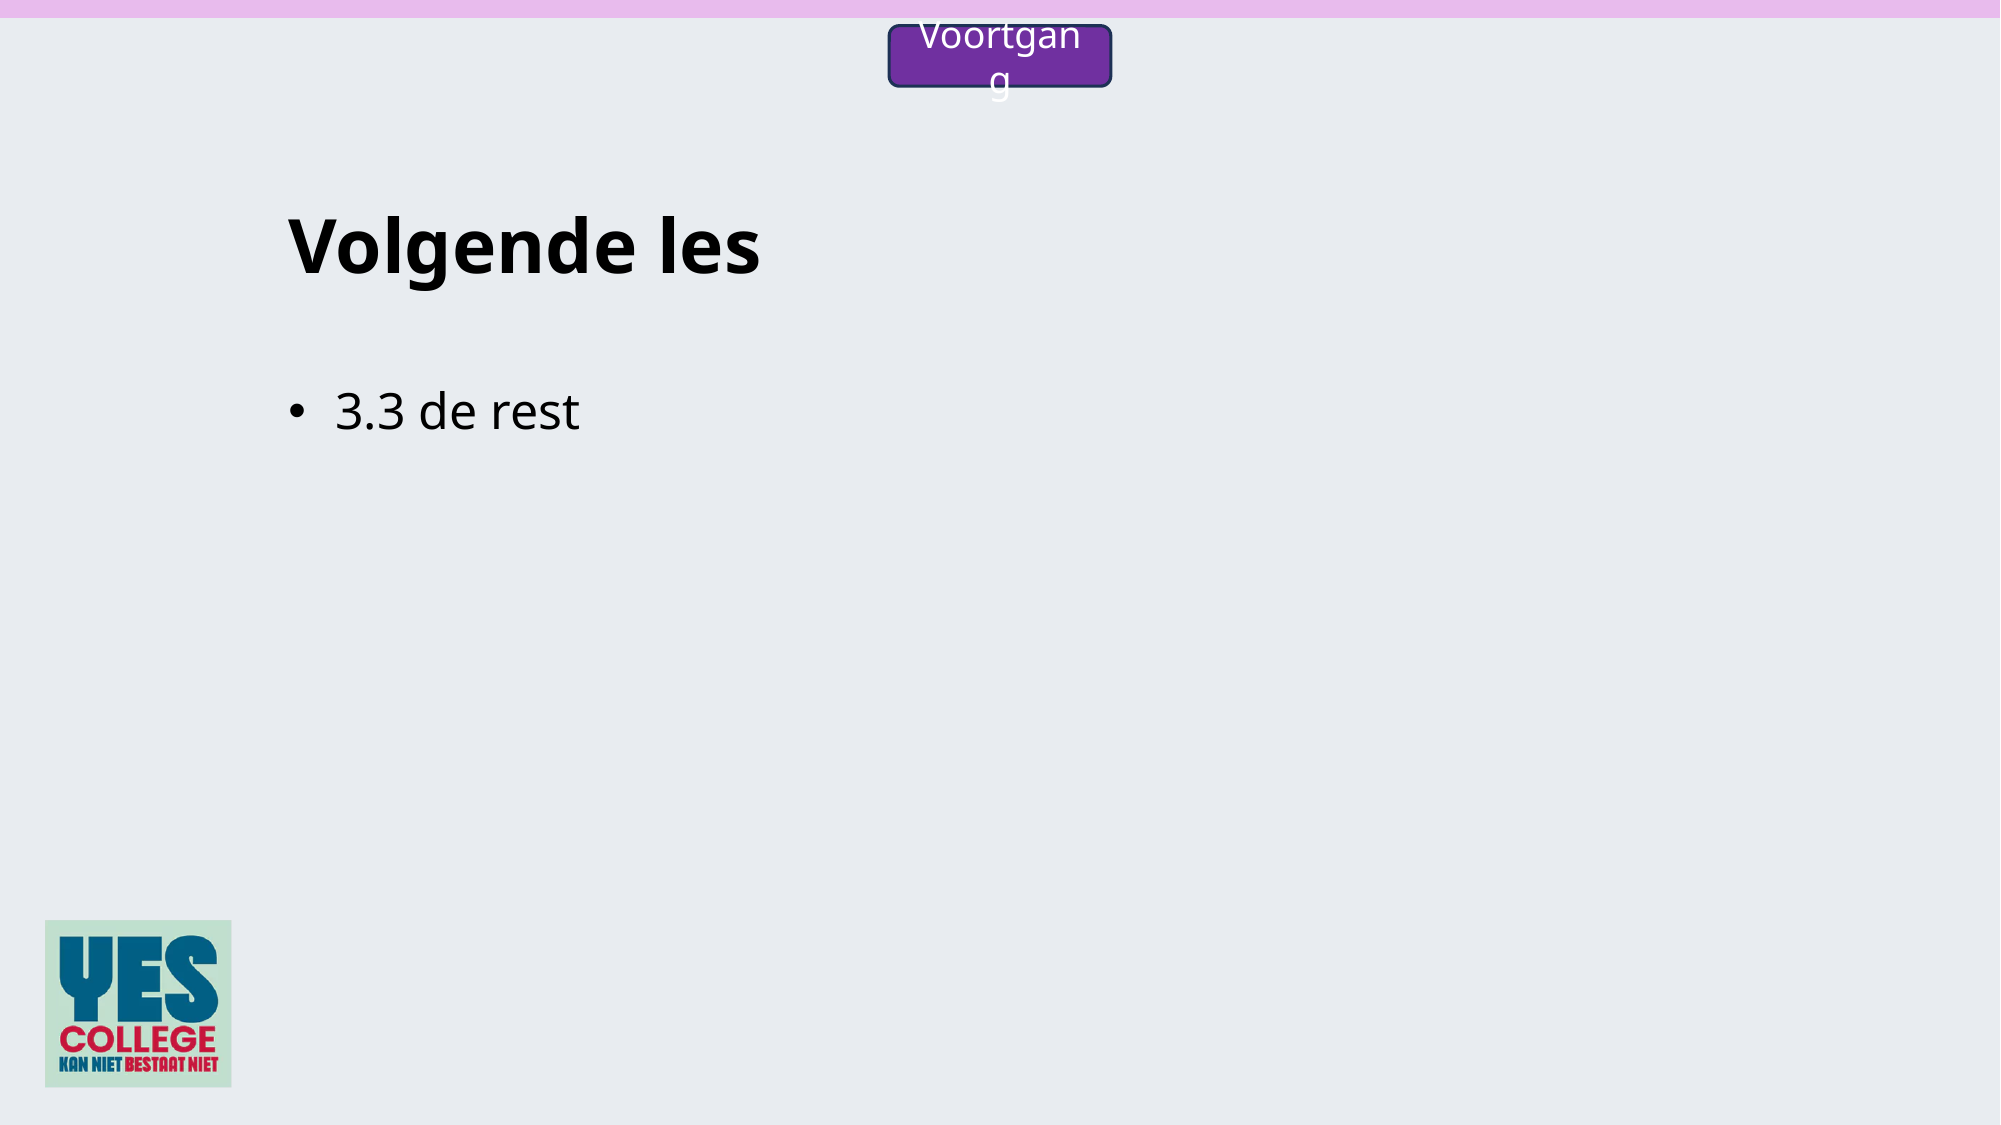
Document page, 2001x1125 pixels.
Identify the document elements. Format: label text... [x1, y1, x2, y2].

text_box 3.3 de rest [273, 312, 1756, 448]
text_box Volgende les [273, 191, 1541, 297]
text_box [0, 0, 2000, 18]
picture [0, 913, 356, 1093]
text_box [248, 219, 1637, 326]
text_box Voortgang [887, 24, 1113, 88]
